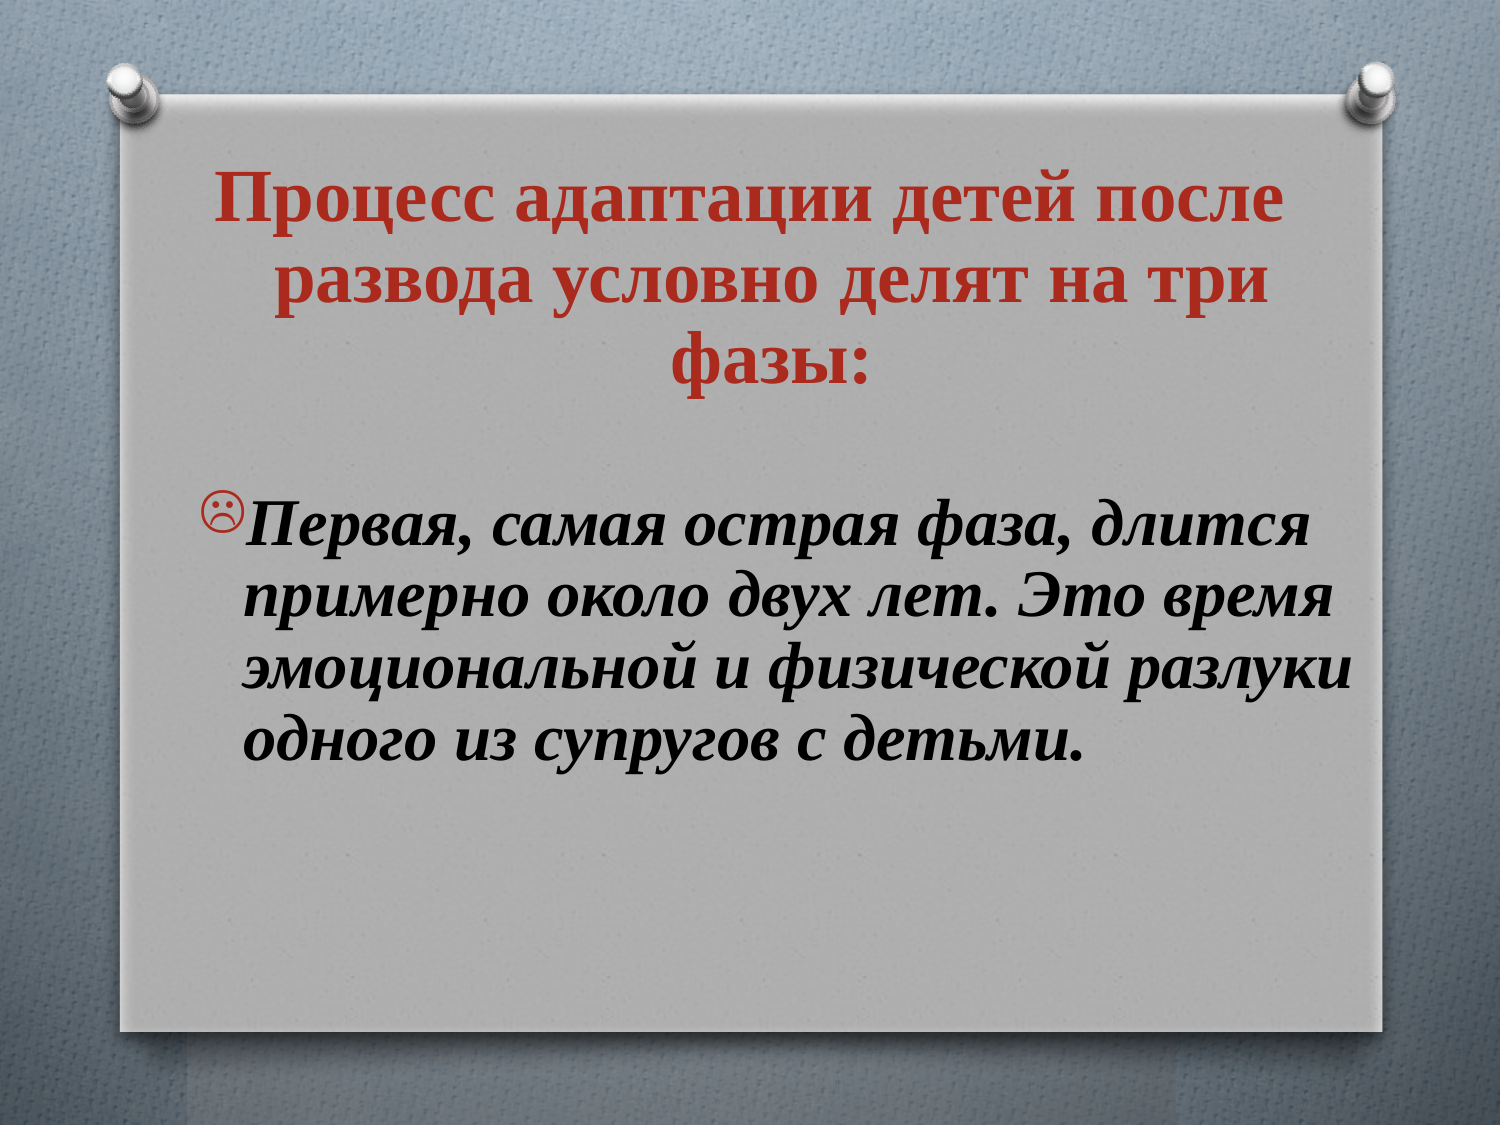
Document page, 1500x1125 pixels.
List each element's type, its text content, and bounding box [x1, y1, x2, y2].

picture [75, 29, 198, 149]
list Процесс адаптации детей после развода условно делят на три фазы: Первая, самая острая фаза, длится примерно около двух лет. Это время эмоциональной и физической разлуки одного из супругов с детьми. [123, 149, 1376, 1125]
picture [1317, 35, 1439, 149]
